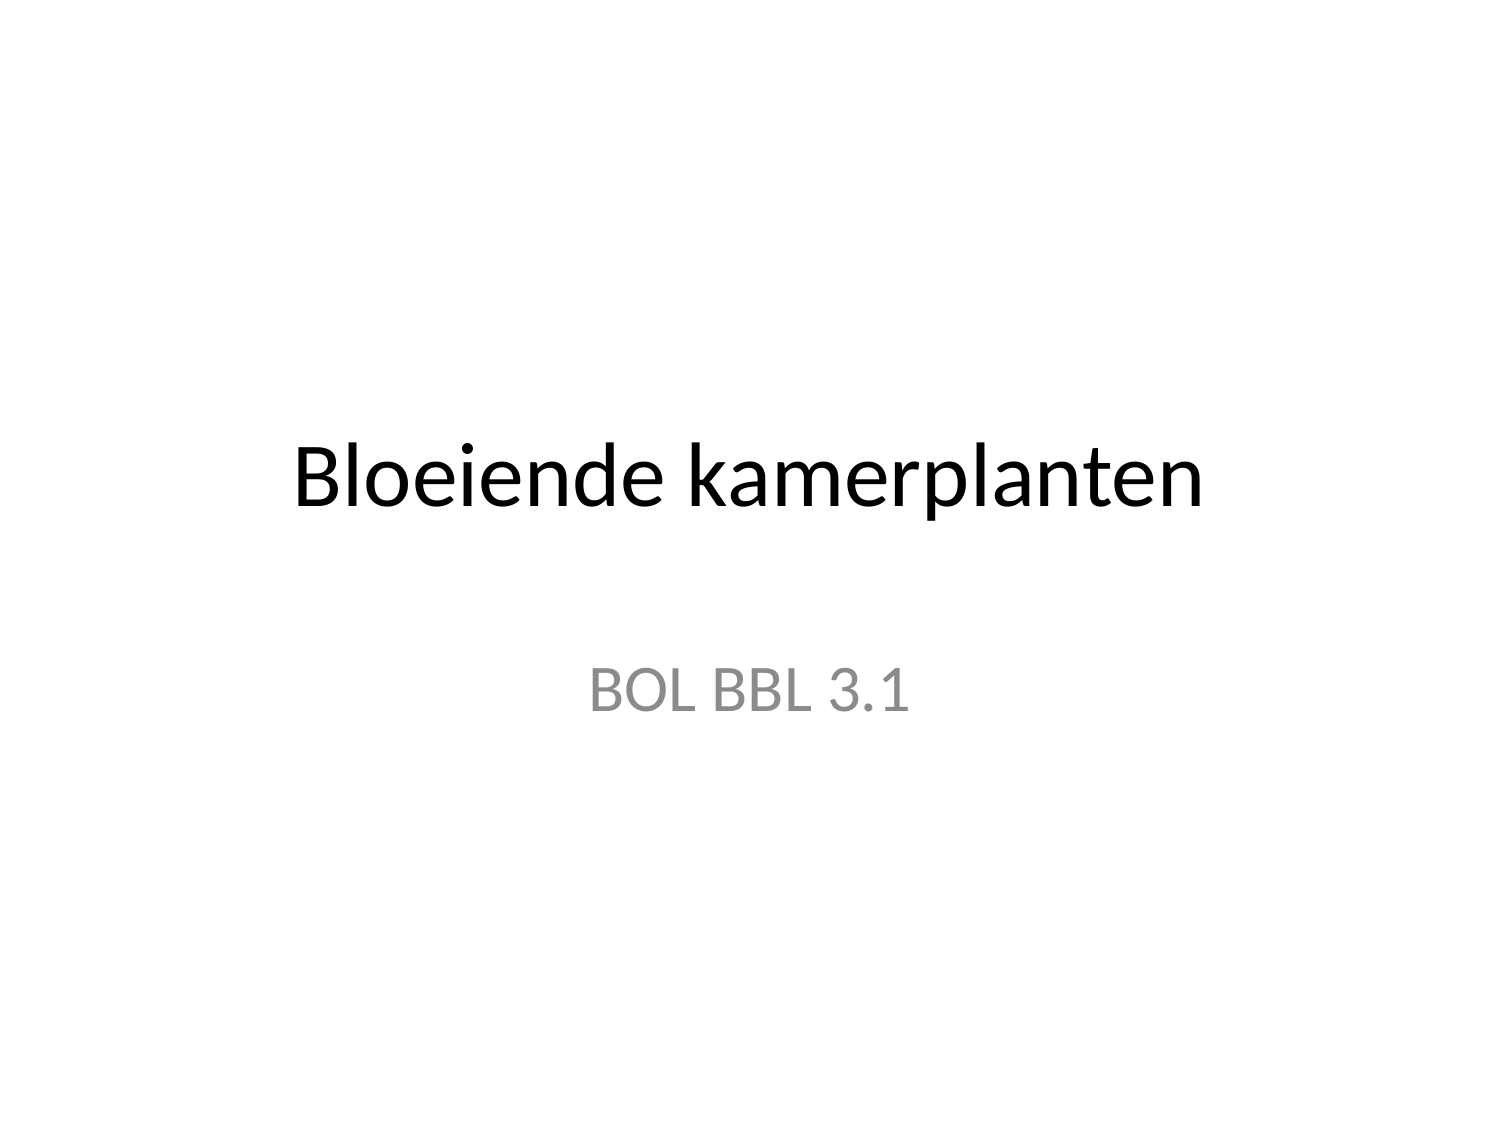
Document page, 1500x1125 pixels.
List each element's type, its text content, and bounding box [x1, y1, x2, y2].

subtitle BOL BBL 3.1 [225, 637, 1275, 925]
title Bloeiende kamerplanten [112, 349, 1388, 591]
